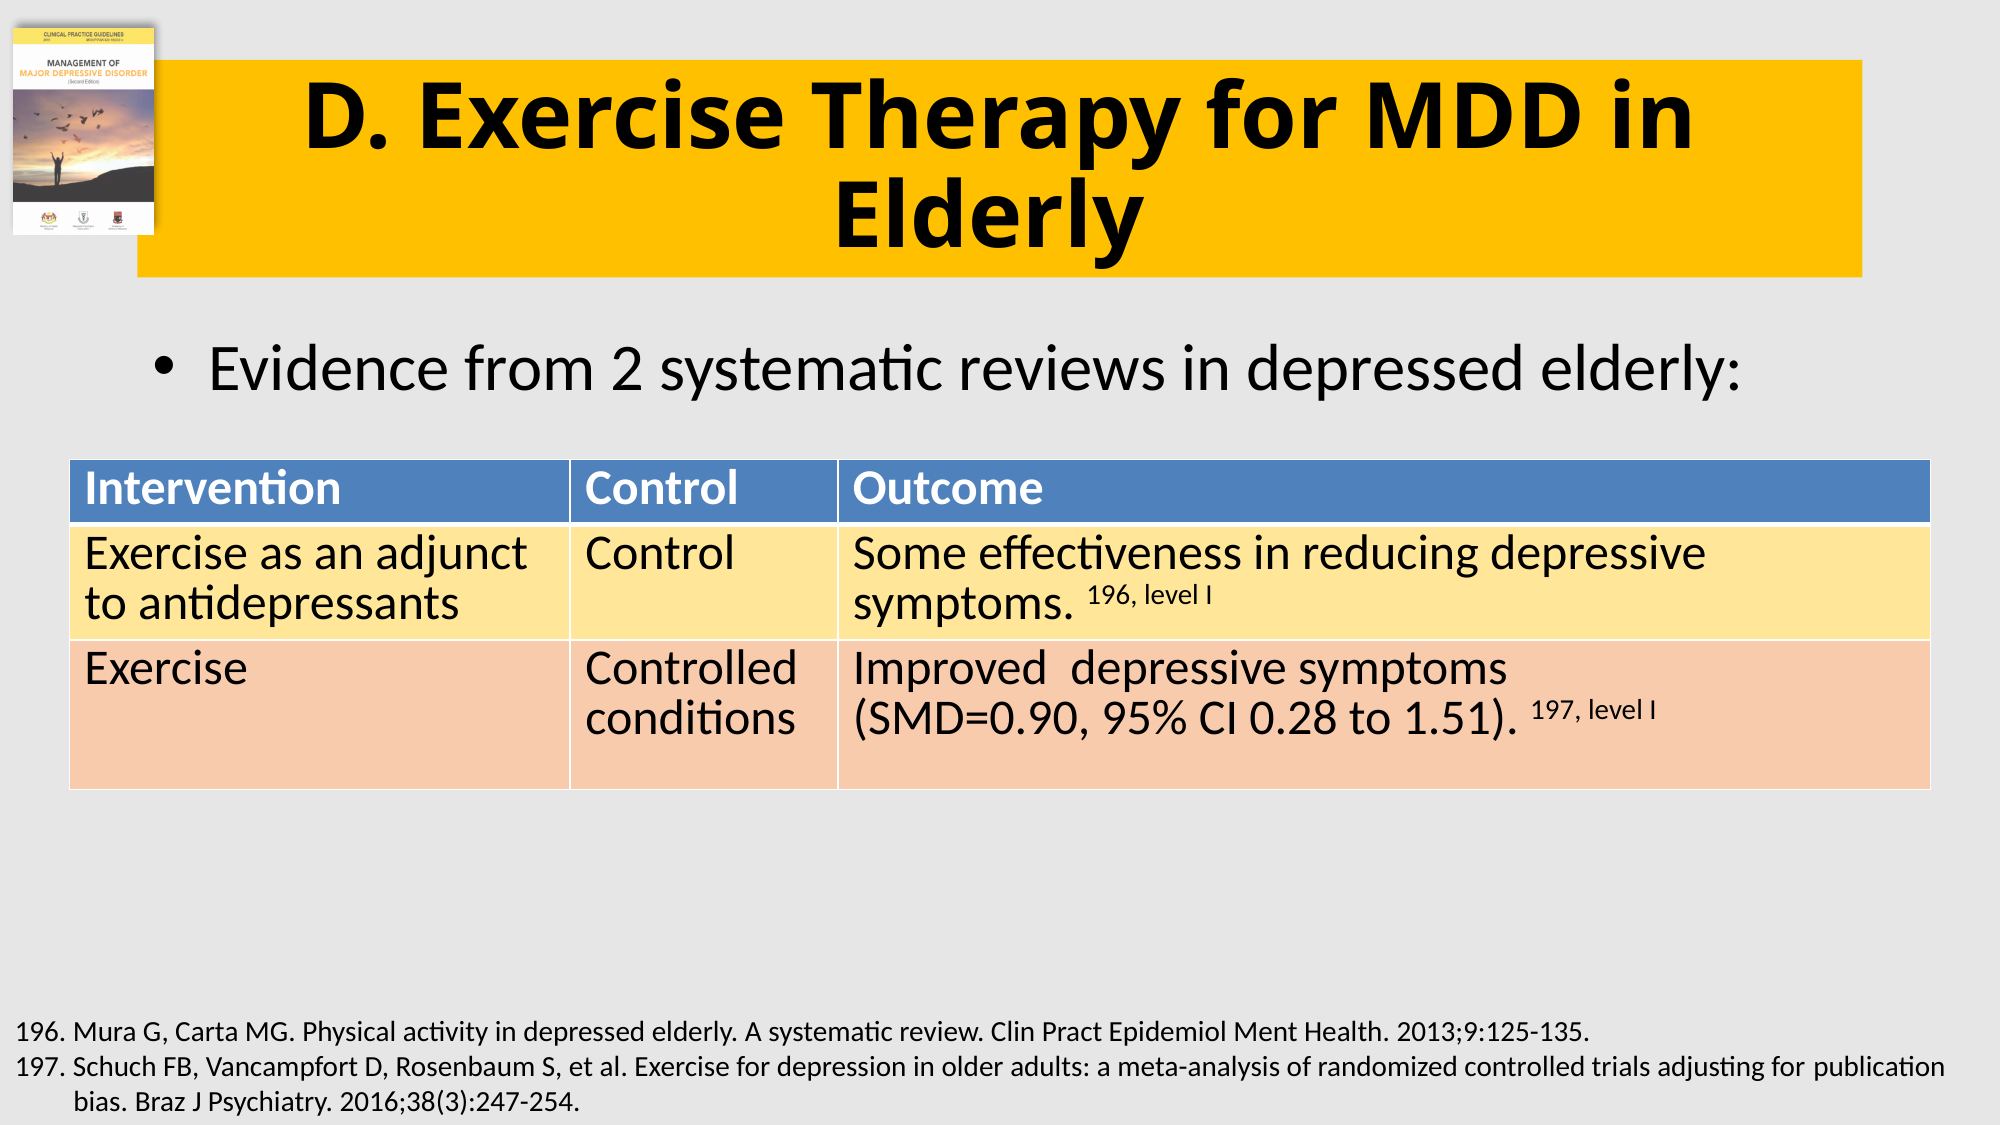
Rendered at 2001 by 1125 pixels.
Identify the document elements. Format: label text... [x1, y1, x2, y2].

text_box 196. Mura G, Carta MG. Physical activity in depressed elderly. A systematic review. Clin Pract Epidemiol Ment Health. 2013;9:125-135. 197. Schuch FB, Vancampfort D, Rosenbaum S, et al. Exercise for depression in older adults: a meta-analysis of randomized controlled trials adjusting for publication bias. Braz J Psychiatry. 2016;38(3):247-254. [0, 1004, 2000, 1125]
picture [13, 28, 154, 235]
table_cell Some effectiveness in reducing depressive symptoms. 196, level I [839, 527, 1930, 639]
table_cell Exercise [70, 641, 569, 789]
table_cell Improved depressive symptoms (SMD=0.90, 95% CI 0.28 to 1.51). 197, level I [839, 641, 1930, 789]
text_box Evidence from 2 systematic reviews in depressed elderly: [137, 316, 1863, 443]
table_header Intervention [70, 460, 569, 522]
table_cell Exercise as an adjunct to antidepressants [70, 527, 569, 639]
table_cell Controlled conditions [571, 641, 837, 789]
title D. Exercise Therapy for MDD in Elderly [137, 59, 1863, 278]
table_header Outcome [839, 460, 1930, 522]
table_header Control [571, 460, 837, 522]
table_cell Control [571, 527, 837, 639]
